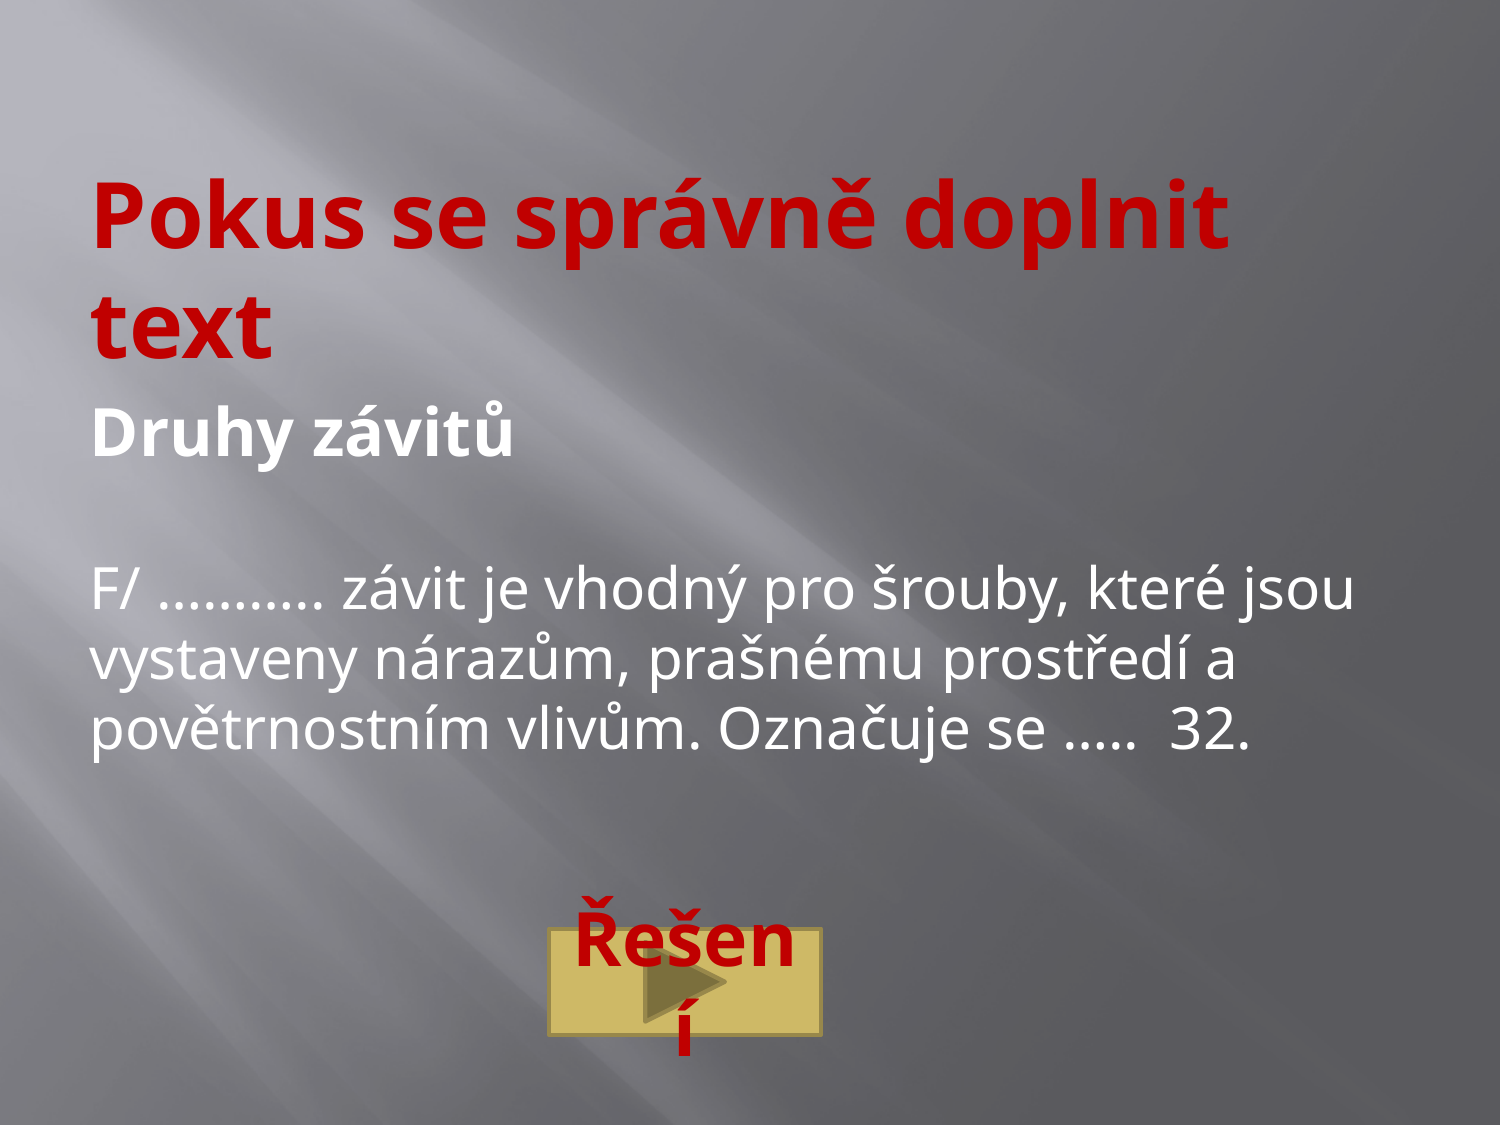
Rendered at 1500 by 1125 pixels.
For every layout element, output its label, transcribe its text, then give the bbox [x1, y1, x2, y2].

list Pokus se správně doplnit text Druhy závitů F/ ……….. závit je vhodný pro šrouby, které jsou vystaveny nárazům, prašnému prostředí a povětrnostním vlivům. Označuje se ….. 32. [75, 149, 1425, 1005]
text_box Řešení [547, 927, 823, 1037]
